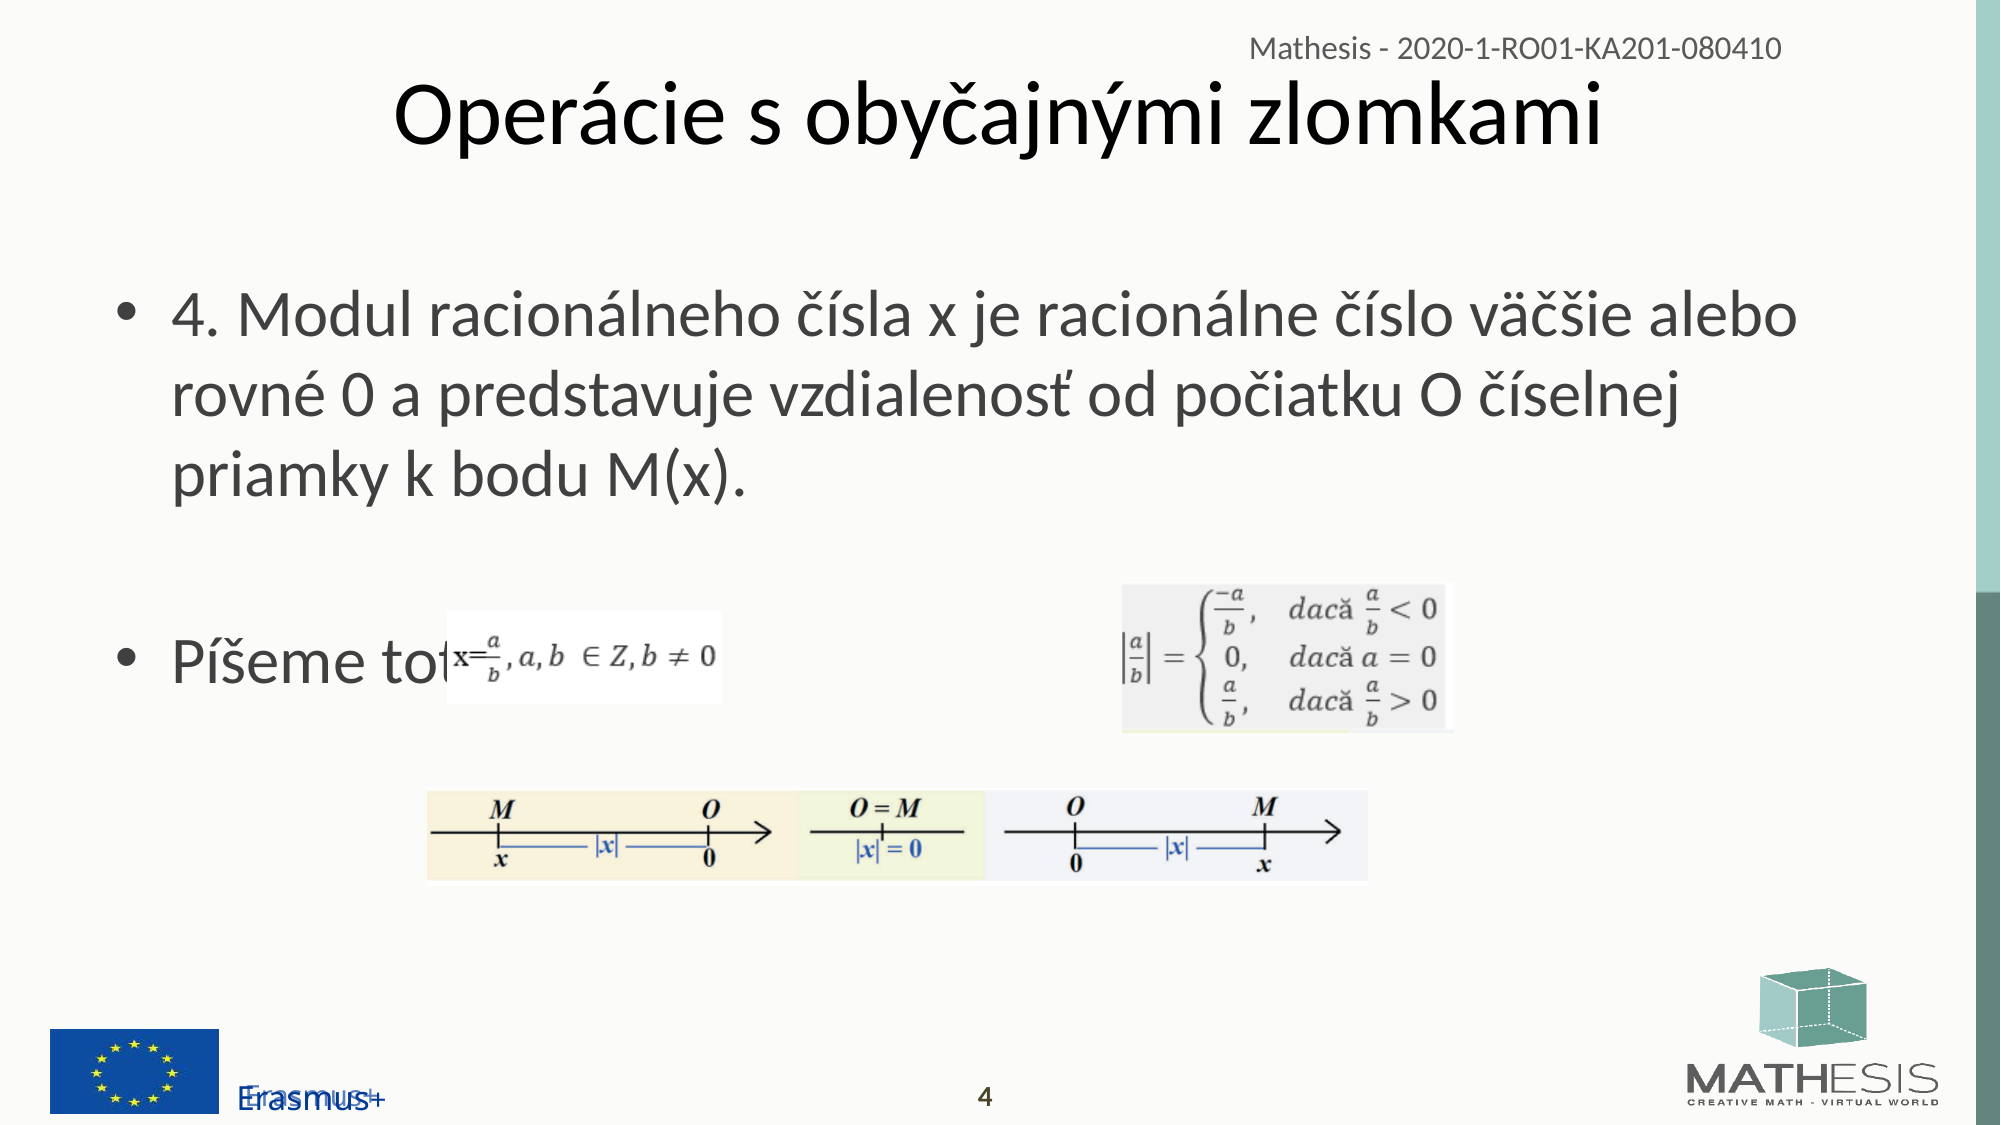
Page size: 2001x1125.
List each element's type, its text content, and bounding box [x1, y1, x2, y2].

picture [426, 788, 1368, 886]
list 4. Modul racionálneho čísla x je racionálne číslo väčšie alebo rovné 0 a predstavuje vzdialenosť od počiatku O číselnej priamky k bodu M(x). Píšeme totiž [99, 262, 1900, 1005]
picture [50, 1029, 219, 1114]
picture [447, 611, 722, 705]
picture [1122, 582, 1455, 733]
title Operácie s obyčajnými zlomkami [99, 45, 1900, 233]
